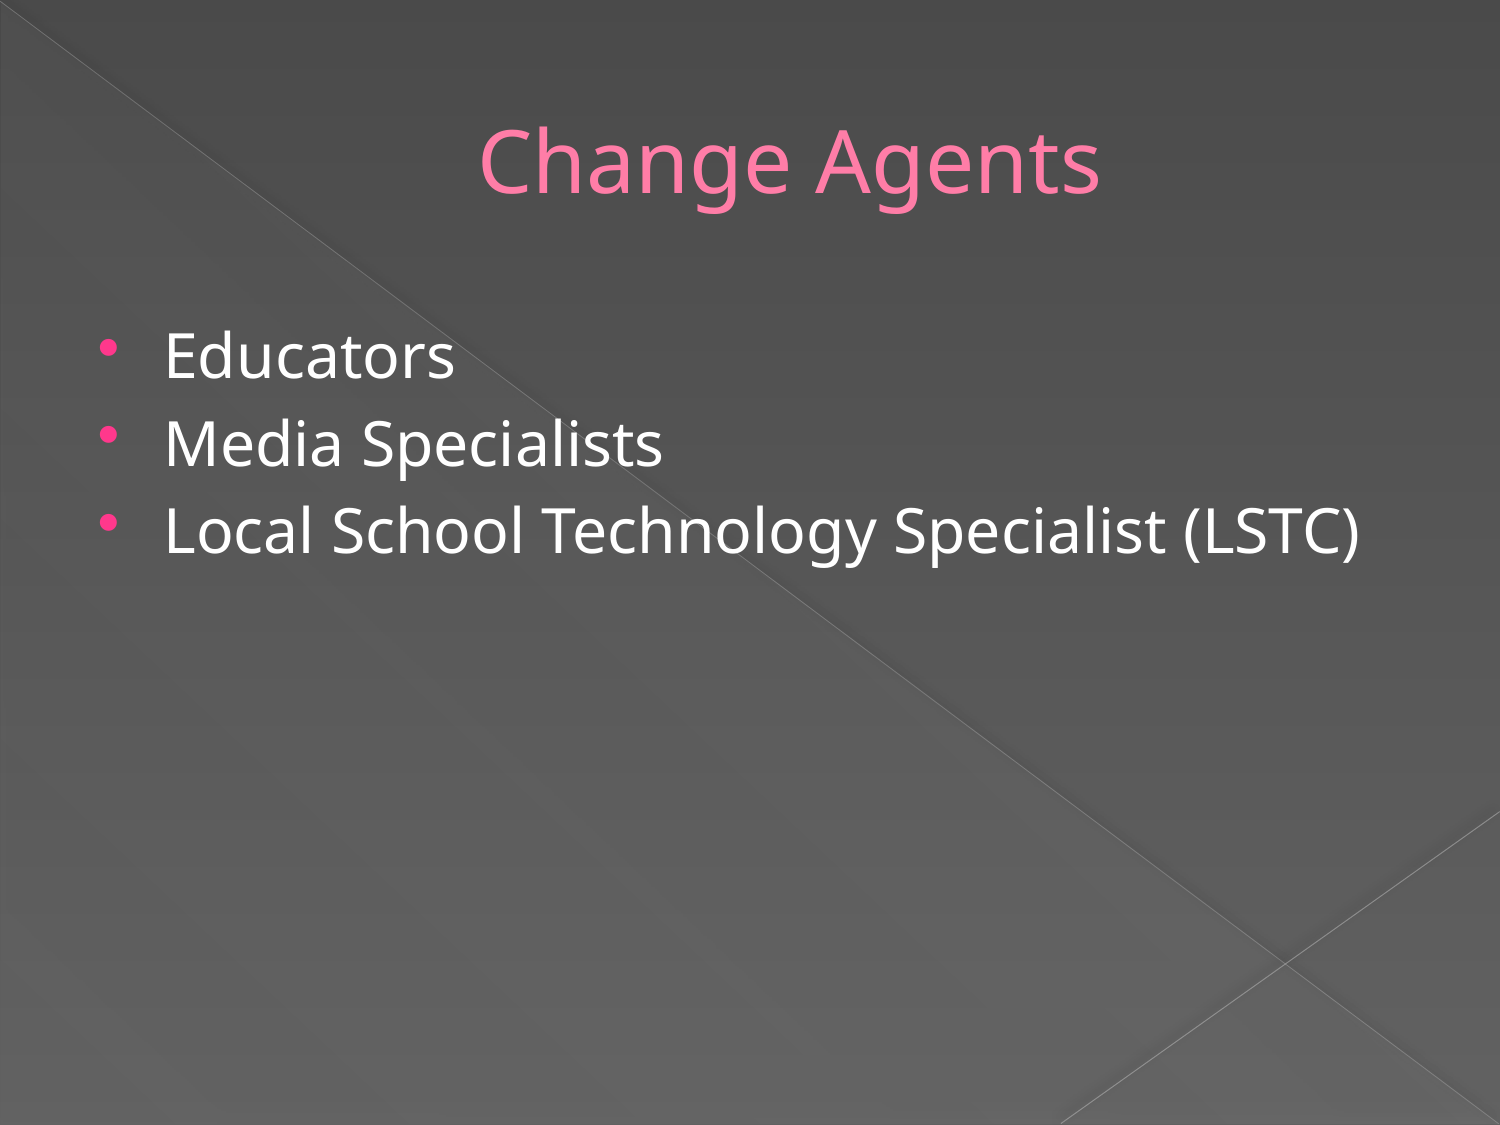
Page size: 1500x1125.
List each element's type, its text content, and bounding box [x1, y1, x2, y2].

list Educators Media Specialists Local School Technology Specialist (LSTC) [75, 308, 1425, 1059]
title Change Agents [75, 43, 1425, 274]
